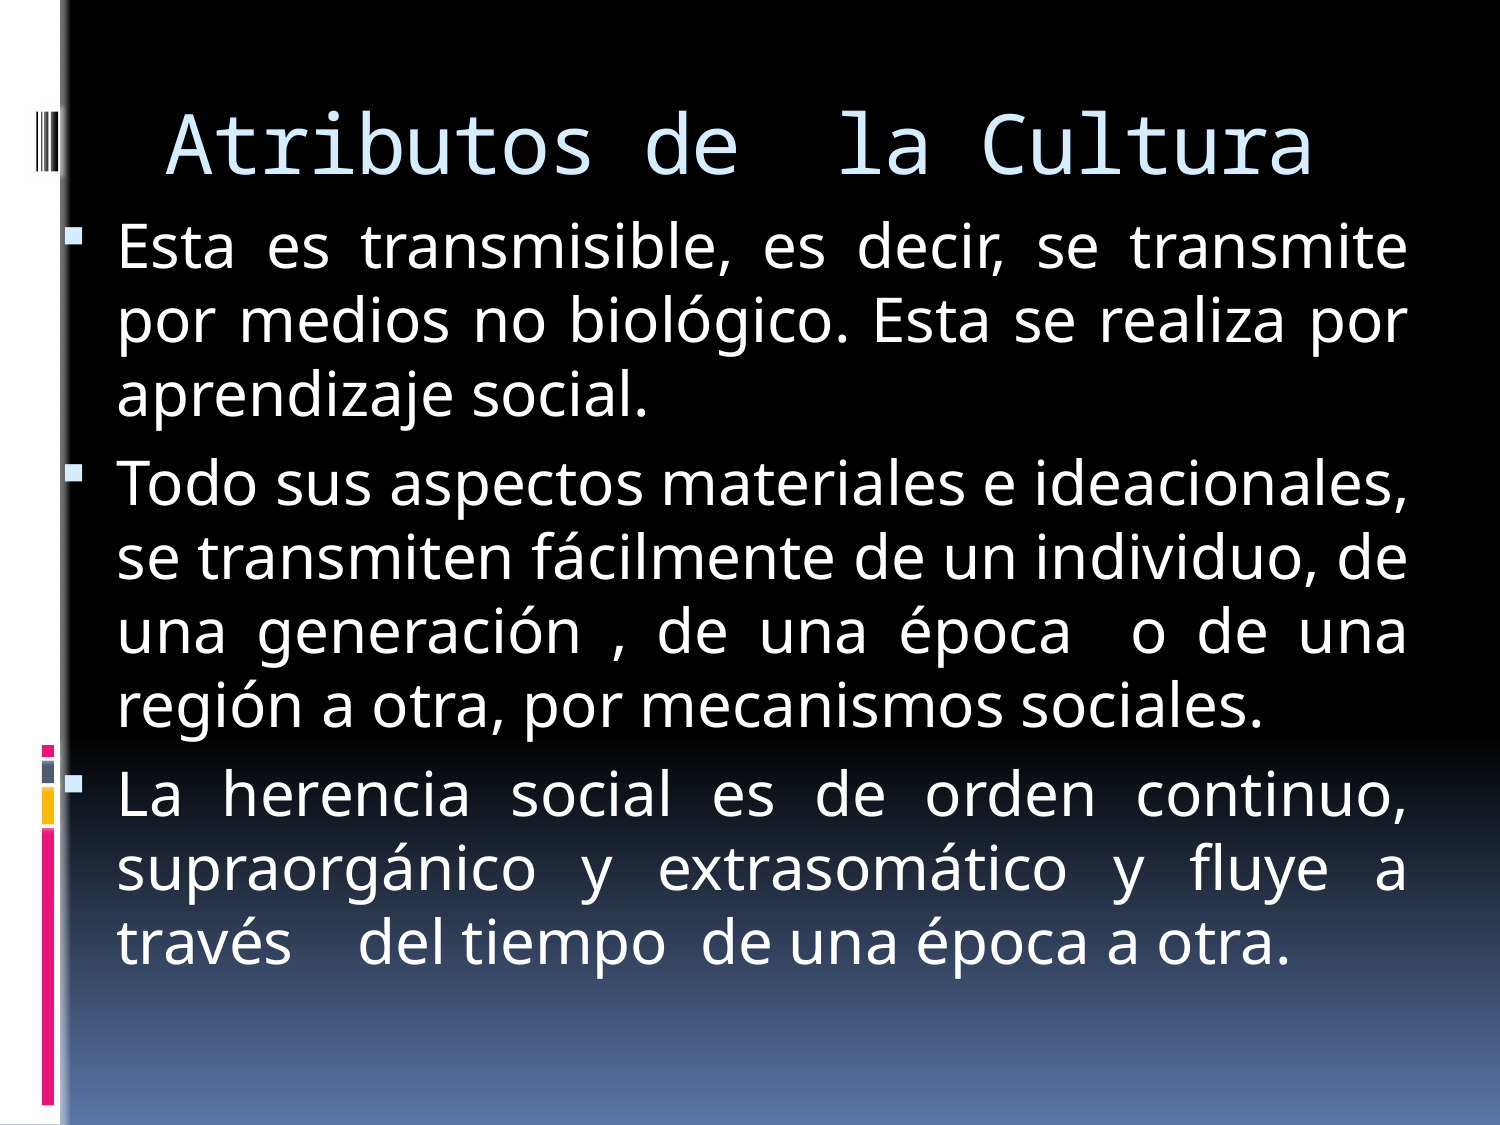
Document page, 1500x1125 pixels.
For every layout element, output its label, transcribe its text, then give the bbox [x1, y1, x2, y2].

list Esta es transmisible, es decir, se transmite por medios no biológico. Esta se realiza por aprendizaje social. Todo sus aspectos materiales e ideacionales, se transmiten fácilmente de un individuo, de una generación , de una época o de una región a otra, por mecanismos sociales. La herencia social es de orden continuo, supraorgánico y extrasomático y fluye a través del tiempo de una época a otra. [35, 199, 1425, 1005]
title Atributos de la Cultura [150, 83, 1425, 199]
